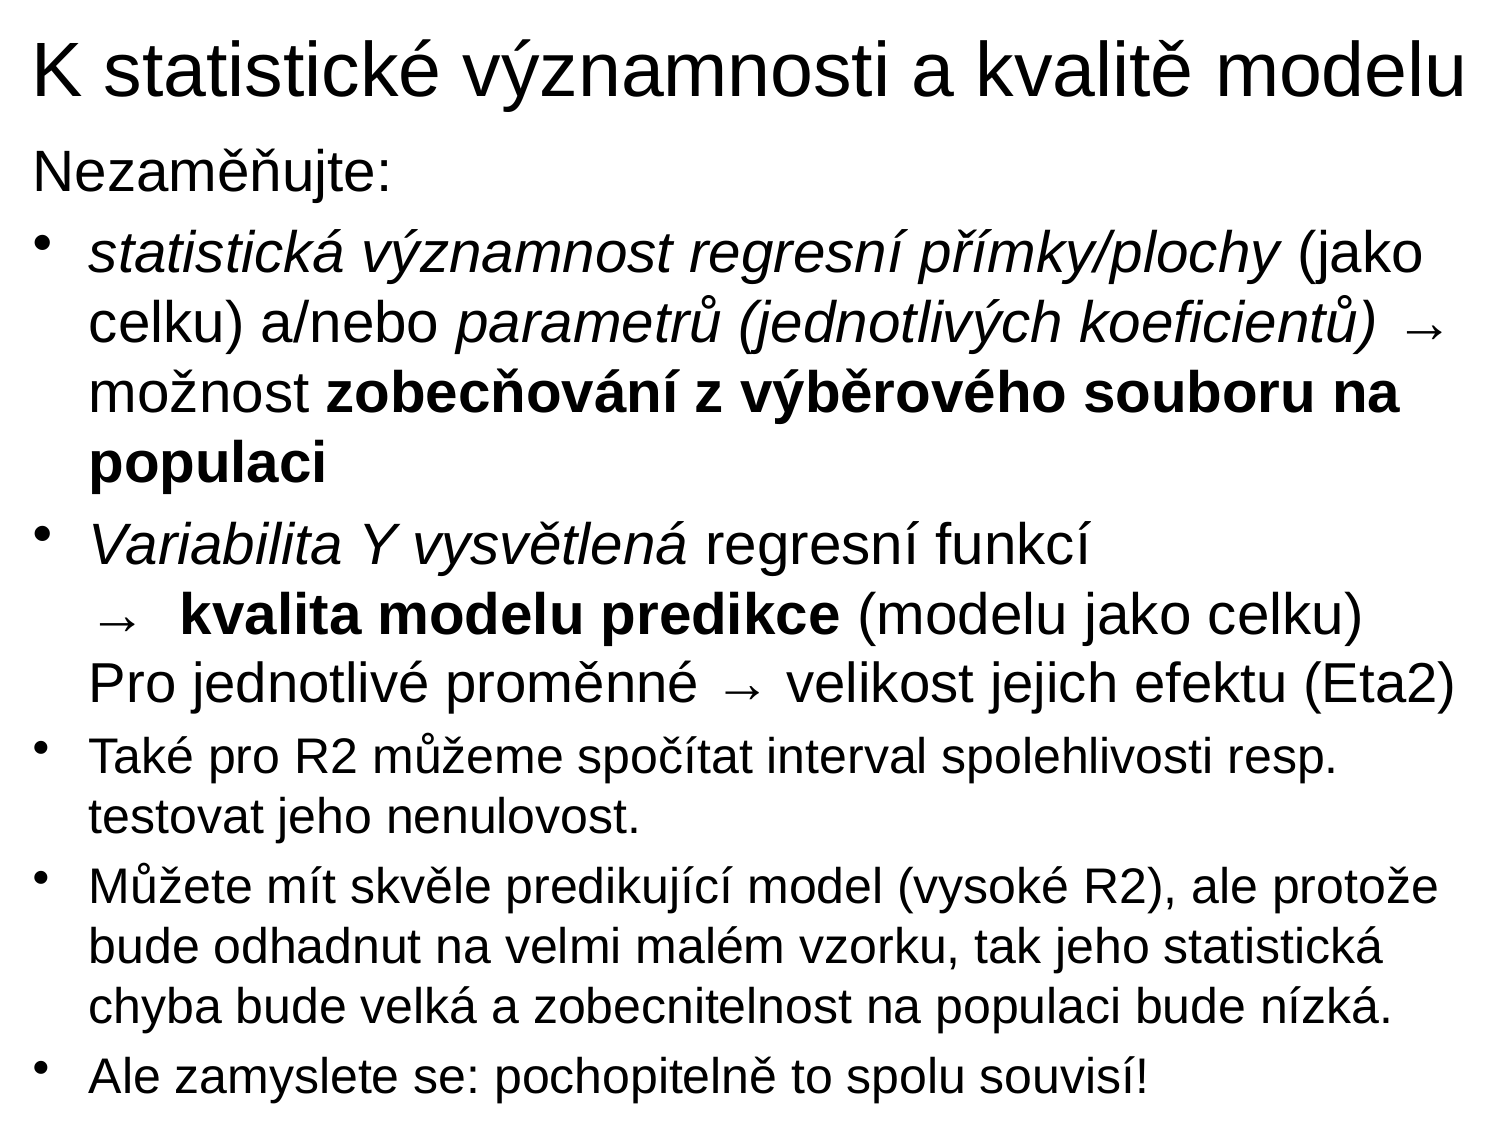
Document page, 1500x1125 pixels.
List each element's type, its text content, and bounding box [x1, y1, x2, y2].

list Nezaměňujte: statistická významnost regresní přímky/plochy (jako celku) a/nebo parametrů (jednotlivých koeficientů) → možnost zobecňování z výběrového souboru na populaci Variabilita Y vysvětlená regresní funkcí → kvalita modelu predikce (modelu jako celku) Pro jednotlivé proměnné → velikost jejich efektu (Eta2) Také pro R2 můžeme spočítat interval spolehlivosti resp. testovat jeho nenulovost. Můžete mít skvěle predikující model (vysoké R2), ale protože bude odhadnut na velmi malém vzorku, tak jeho statistická chyba bude velká a zobecnitelnost na populaci bude nízká. Ale zamyslete se: pochopitelně to spolu souvisí! [17, 125, 1477, 1044]
title K statistické významnosti a kvalitě modelu [0, 5, 1500, 126]
